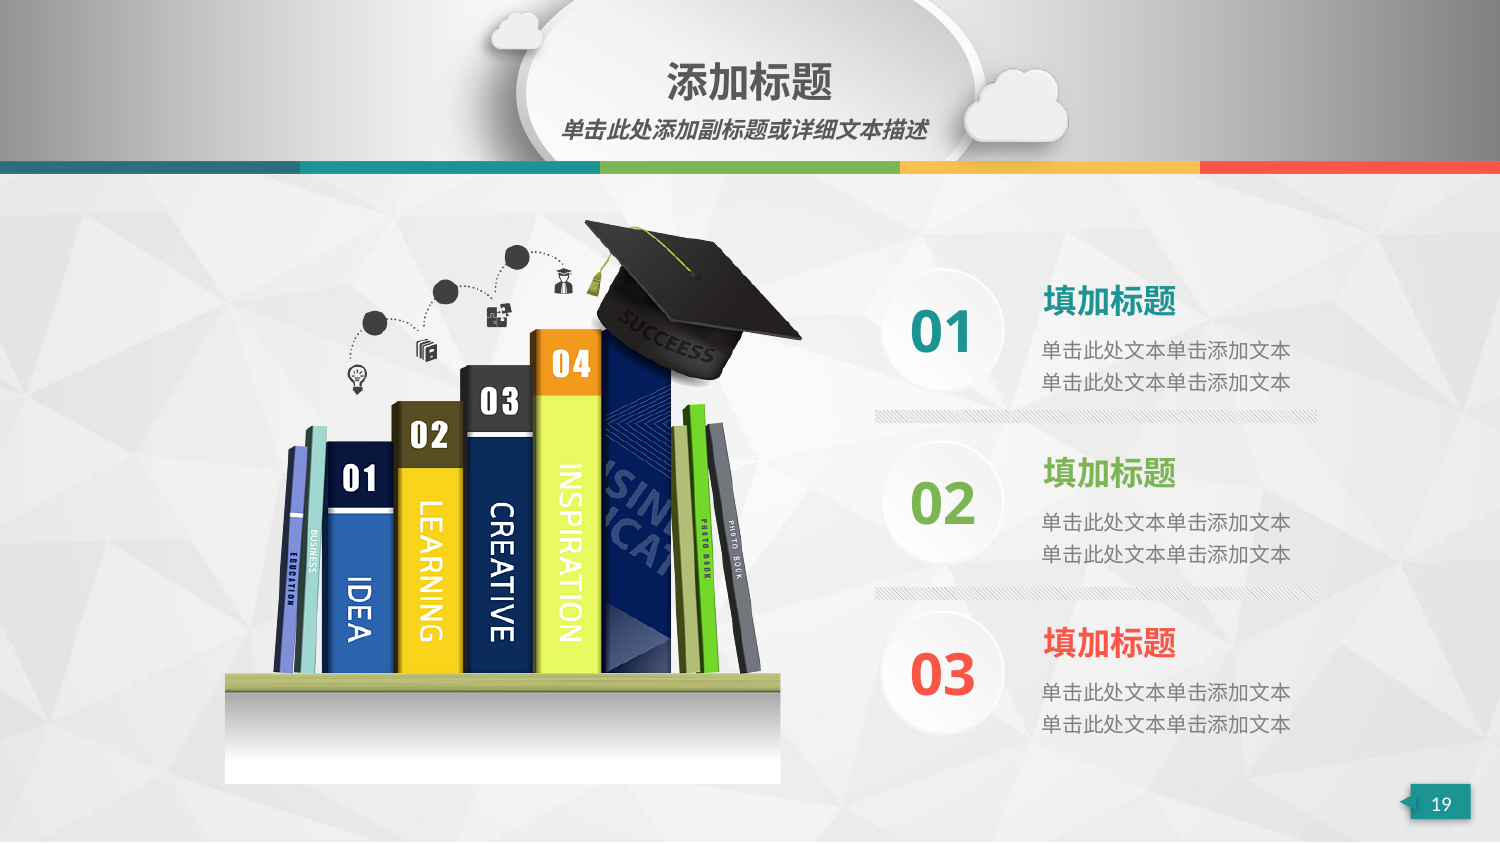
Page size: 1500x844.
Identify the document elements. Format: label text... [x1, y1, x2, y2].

picture [0, 0, 1500, 842]
text_box 单击此处添加副标题或详细文本描述 [545, 108, 943, 151]
text_box 单击此处文本单击添加文本单击此处文本单击添加文本 [1039, 322, 1294, 395]
text_box 添加标题 [584, 55, 916, 106]
text_box 填加标题 [1043, 615, 1294, 663]
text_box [879, 610, 1005, 736]
text_box 填加标题 [1043, 272, 1341, 321]
text_box 填加标题 [1043, 444, 1341, 493]
text_box [873, 585, 1319, 602]
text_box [879, 268, 1005, 394]
text_box 单击此处文本单击添加文本单击此处文本单击添加文本 [1039, 494, 1294, 567]
text_box 单击此处文本单击添加文本单击此处文本单击添加文本 [1039, 664, 1294, 738]
text_box [873, 408, 1319, 425]
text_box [879, 440, 1005, 566]
